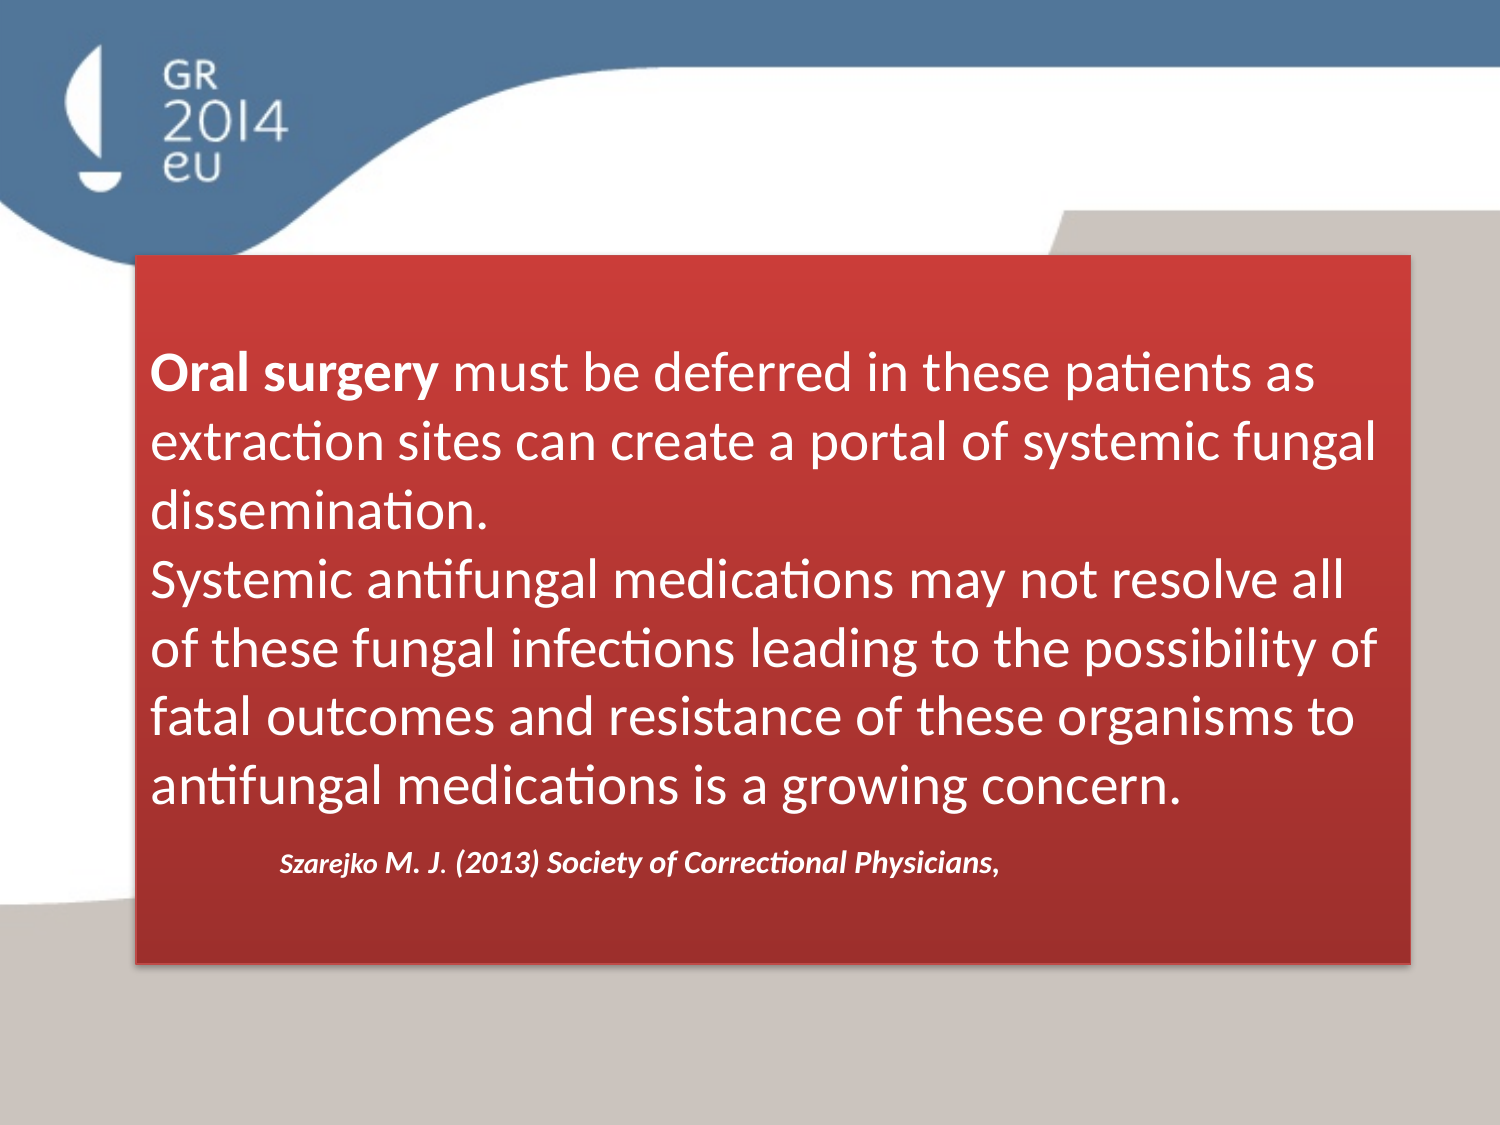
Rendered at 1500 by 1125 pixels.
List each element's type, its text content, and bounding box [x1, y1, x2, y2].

title Oral surgery must be deferred in these patients as extraction sites can create a portal of systemic fungal dissemination. Systemic antifungal medications may not resolve all of these fungal infections leading to the possibility of fatal outcomes and resistance of these organisms to antifungal medications is a growing concern. Szarejko M. J. (2013) Society of Correctional Physicians, [135, 255, 1411, 965]
